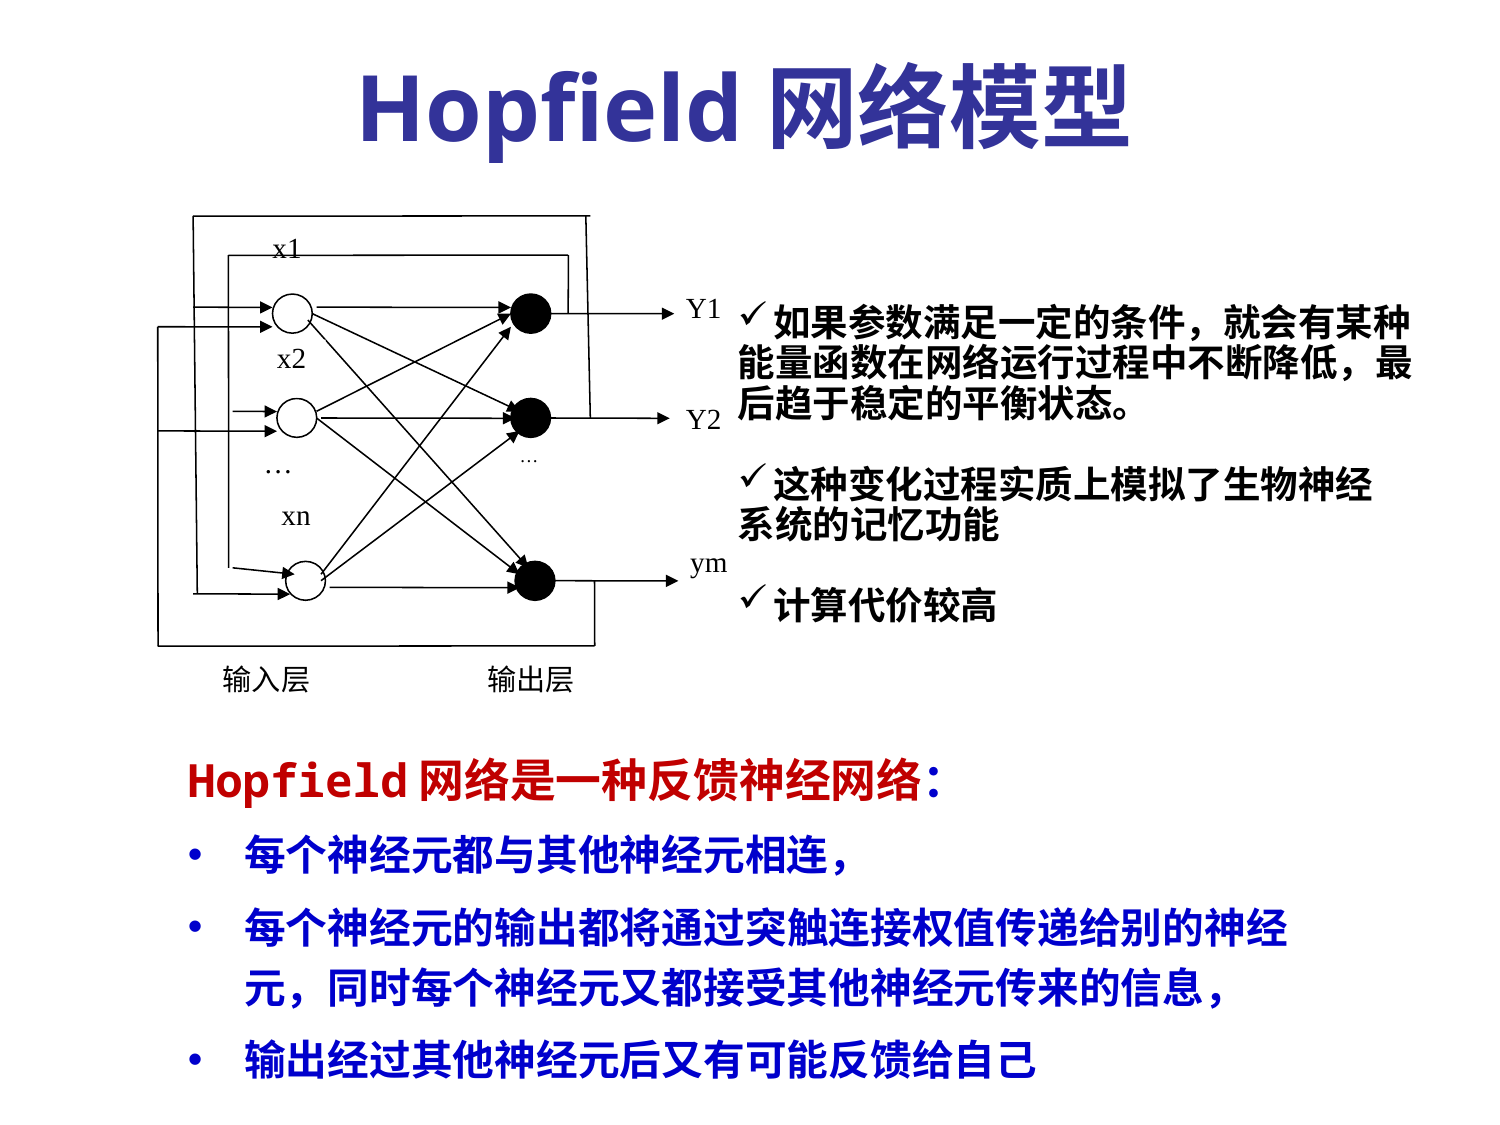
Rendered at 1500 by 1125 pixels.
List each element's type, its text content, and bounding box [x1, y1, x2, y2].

text_box 如果参数满足一定的条件，就会有某种 能量函数在网络运行过程中不断降低，最 后趋于稳定的平衡状态。 这种变化过程实质上模拟了生物神经 系统的记忆功能 计算代价较高 [848, 296, 1500, 635]
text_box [117, 196, 843, 810]
text_box Hopfield网络模型 [129, 42, 1359, 168]
text_box Hopfield网络是一种反馈神经网络： 每个神经元都与其他神经元相连， 每个神经元的输出都将通过突触连接权值传递给别的神经元，同时每个神经元又都接受其他神经元传来的信息， 输出经过其他神经元后又有可能反馈给自己 [173, 733, 1359, 1092]
